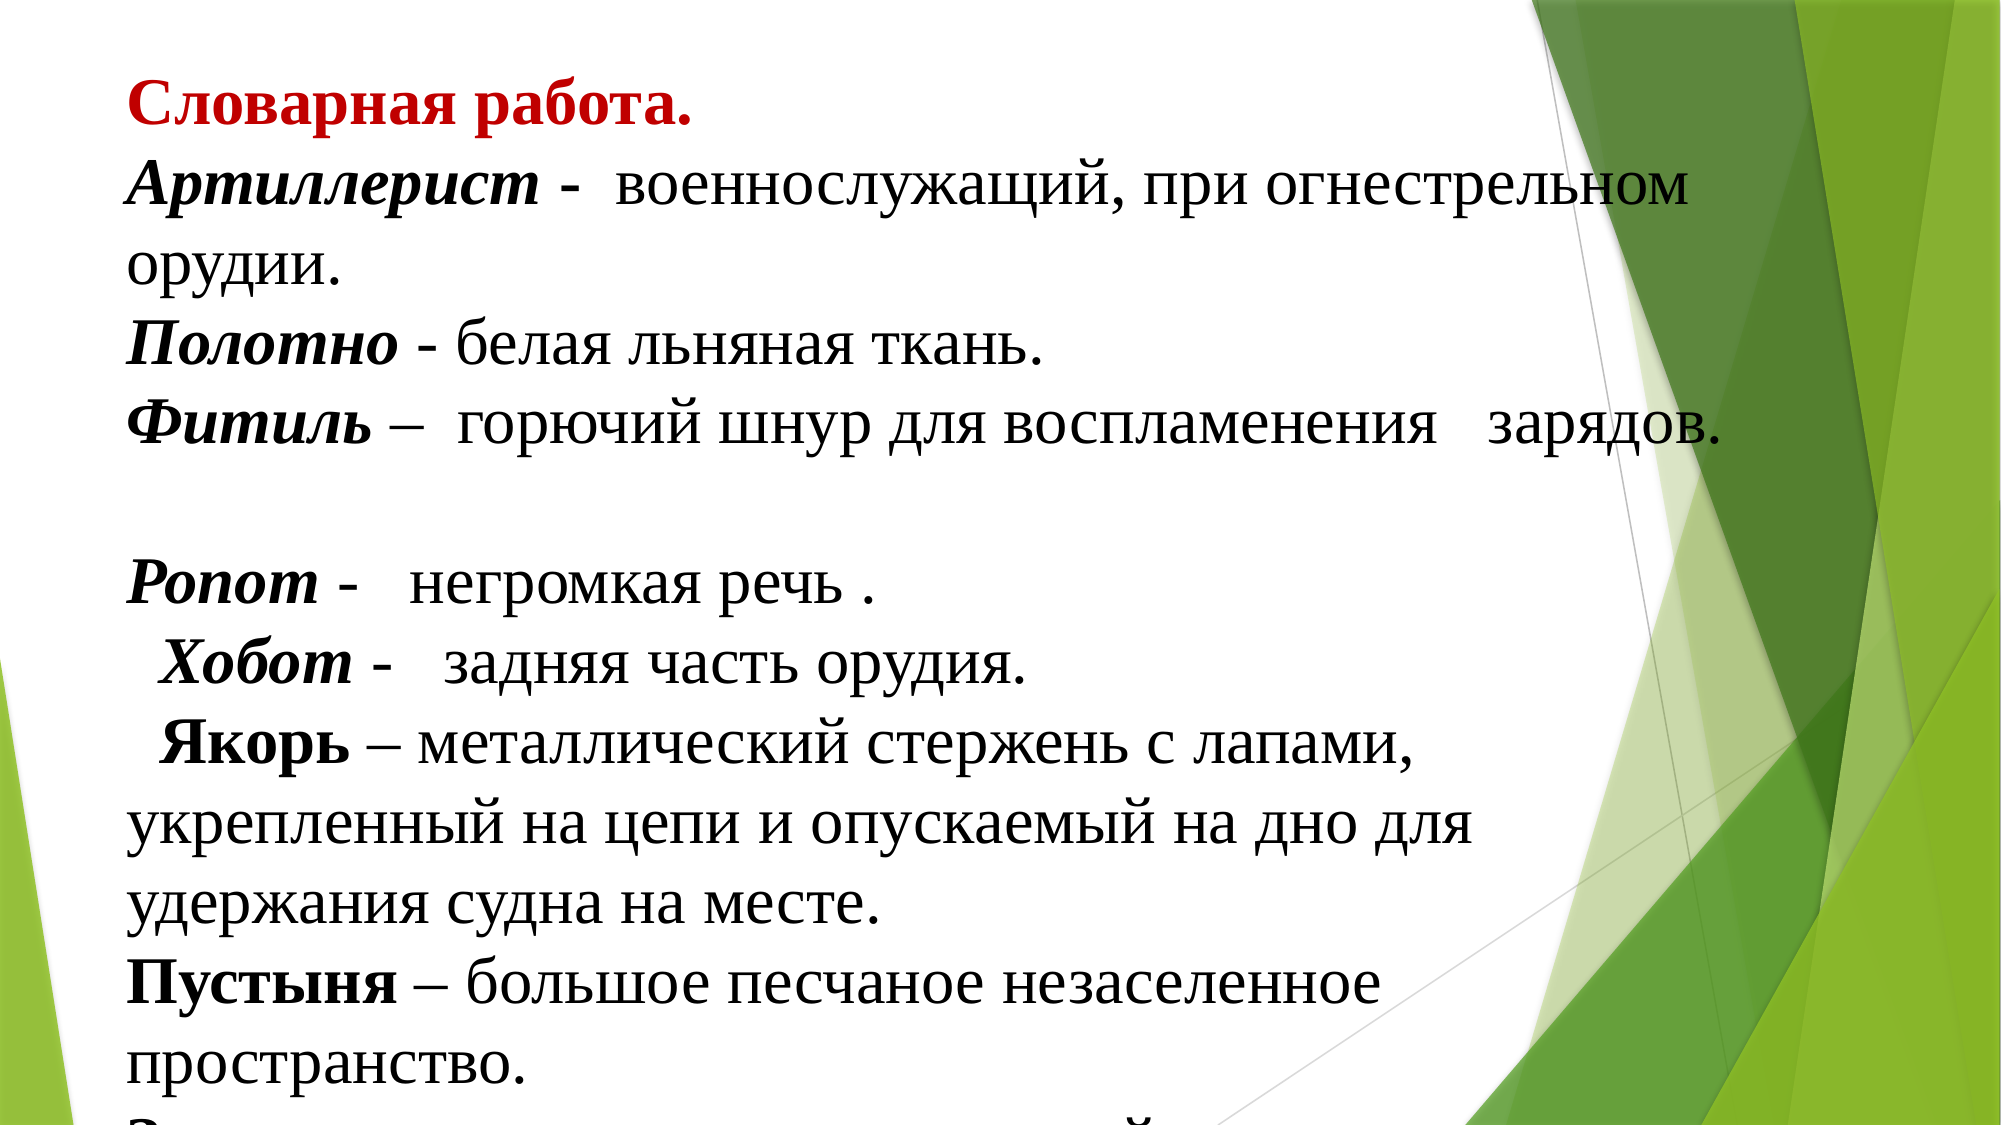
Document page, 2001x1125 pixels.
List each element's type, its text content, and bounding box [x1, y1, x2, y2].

title Словарная работа. Артиллерист - военнослужащий, при огнестрельном орудии. Полотно - белая льняная ткань. Фитиль – горючий шнур для воспламенения зарядов. Ропот - негромкая речь . Хобот - задняя часть орудия. Якорь – металлический стержень с лапами, укрепленный на цепи и опускаемый на дно для удержания судна на местe. Пустыня – большое песчаное незаселенное пространство. Застлал – закрыл туманом, пеленой. [111, 50, 1805, 317]
